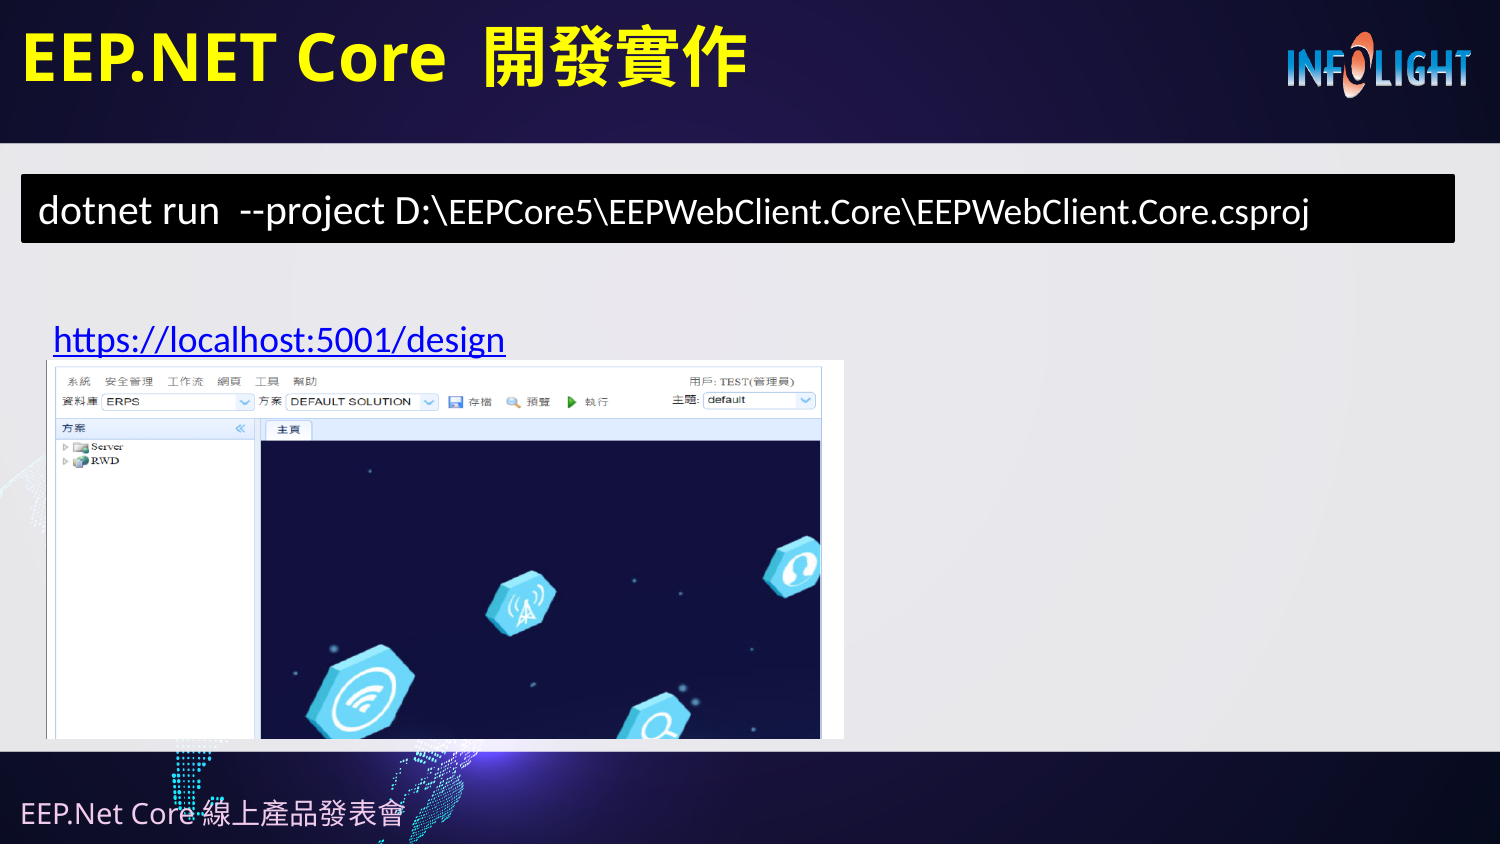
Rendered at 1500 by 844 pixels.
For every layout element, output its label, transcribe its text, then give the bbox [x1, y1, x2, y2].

text_box https://localhost:5001/design [38, 307, 521, 368]
text_box dotnet run --project D:\EEPCore5\EEPWebClient.Core\EEPWebClient.Core.csproj [21, 174, 1455, 243]
picture [0, 0, 1500, 844]
title EEP.NET Core 開發實作 [5, 0, 1107, 126]
